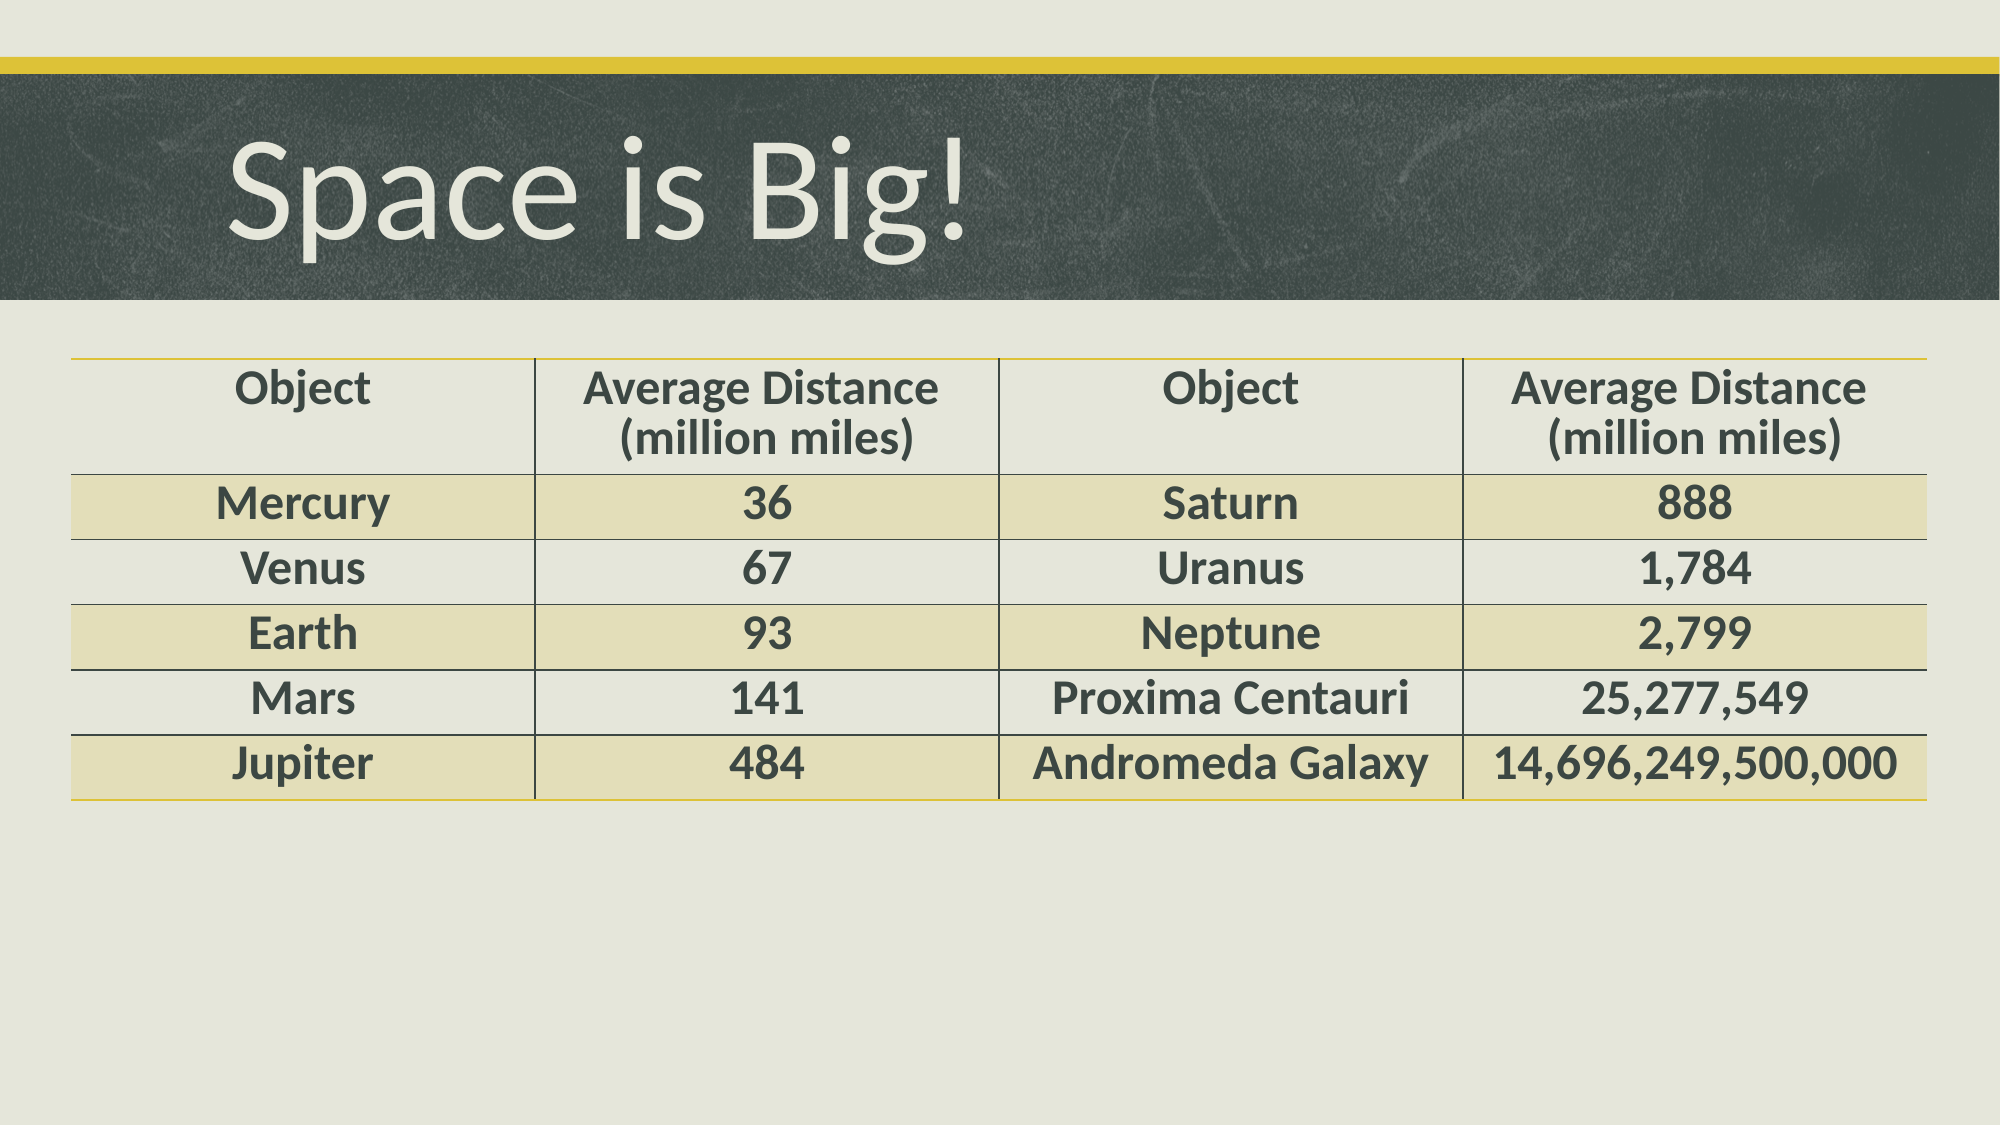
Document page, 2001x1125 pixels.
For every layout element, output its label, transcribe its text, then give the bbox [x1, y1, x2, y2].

table_cell Proxima Centauri [1000, 671, 1462, 734]
table_cell 2,799 [1464, 605, 1927, 669]
table_cell 25,277,549 [1464, 671, 1927, 734]
table_cell Neptune [1000, 605, 1462, 669]
table_cell Uranus [1000, 540, 1462, 604]
table_cell 141 [536, 671, 998, 734]
title Space is Big! [210, 76, 1790, 300]
picture [0, 74, 2000, 300]
table_cell 484 [536, 736, 998, 799]
table_header Average Distance (million miles) [536, 360, 998, 474]
table_cell Venus [71, 540, 534, 604]
table_cell 93 [536, 605, 998, 669]
table_cell 888 [1464, 475, 1927, 539]
table_cell 36 [536, 475, 998, 539]
table_cell Earth [71, 605, 534, 669]
table_cell Mars [71, 671, 534, 734]
table_cell Saturn [1000, 475, 1462, 539]
table_cell 1,784 [1464, 540, 1927, 604]
table_header Object [1000, 360, 1462, 474]
table_cell 14,696,249,500,000 [1464, 736, 1927, 799]
table_cell Andromeda Galaxy [1000, 736, 1462, 799]
table_cell Jupiter [71, 736, 534, 799]
table_cell Mercury [71, 475, 534, 539]
table_header Average Distance (million miles) [1464, 360, 1927, 474]
table_header Object [71, 360, 534, 474]
table_cell 67 [536, 540, 998, 604]
